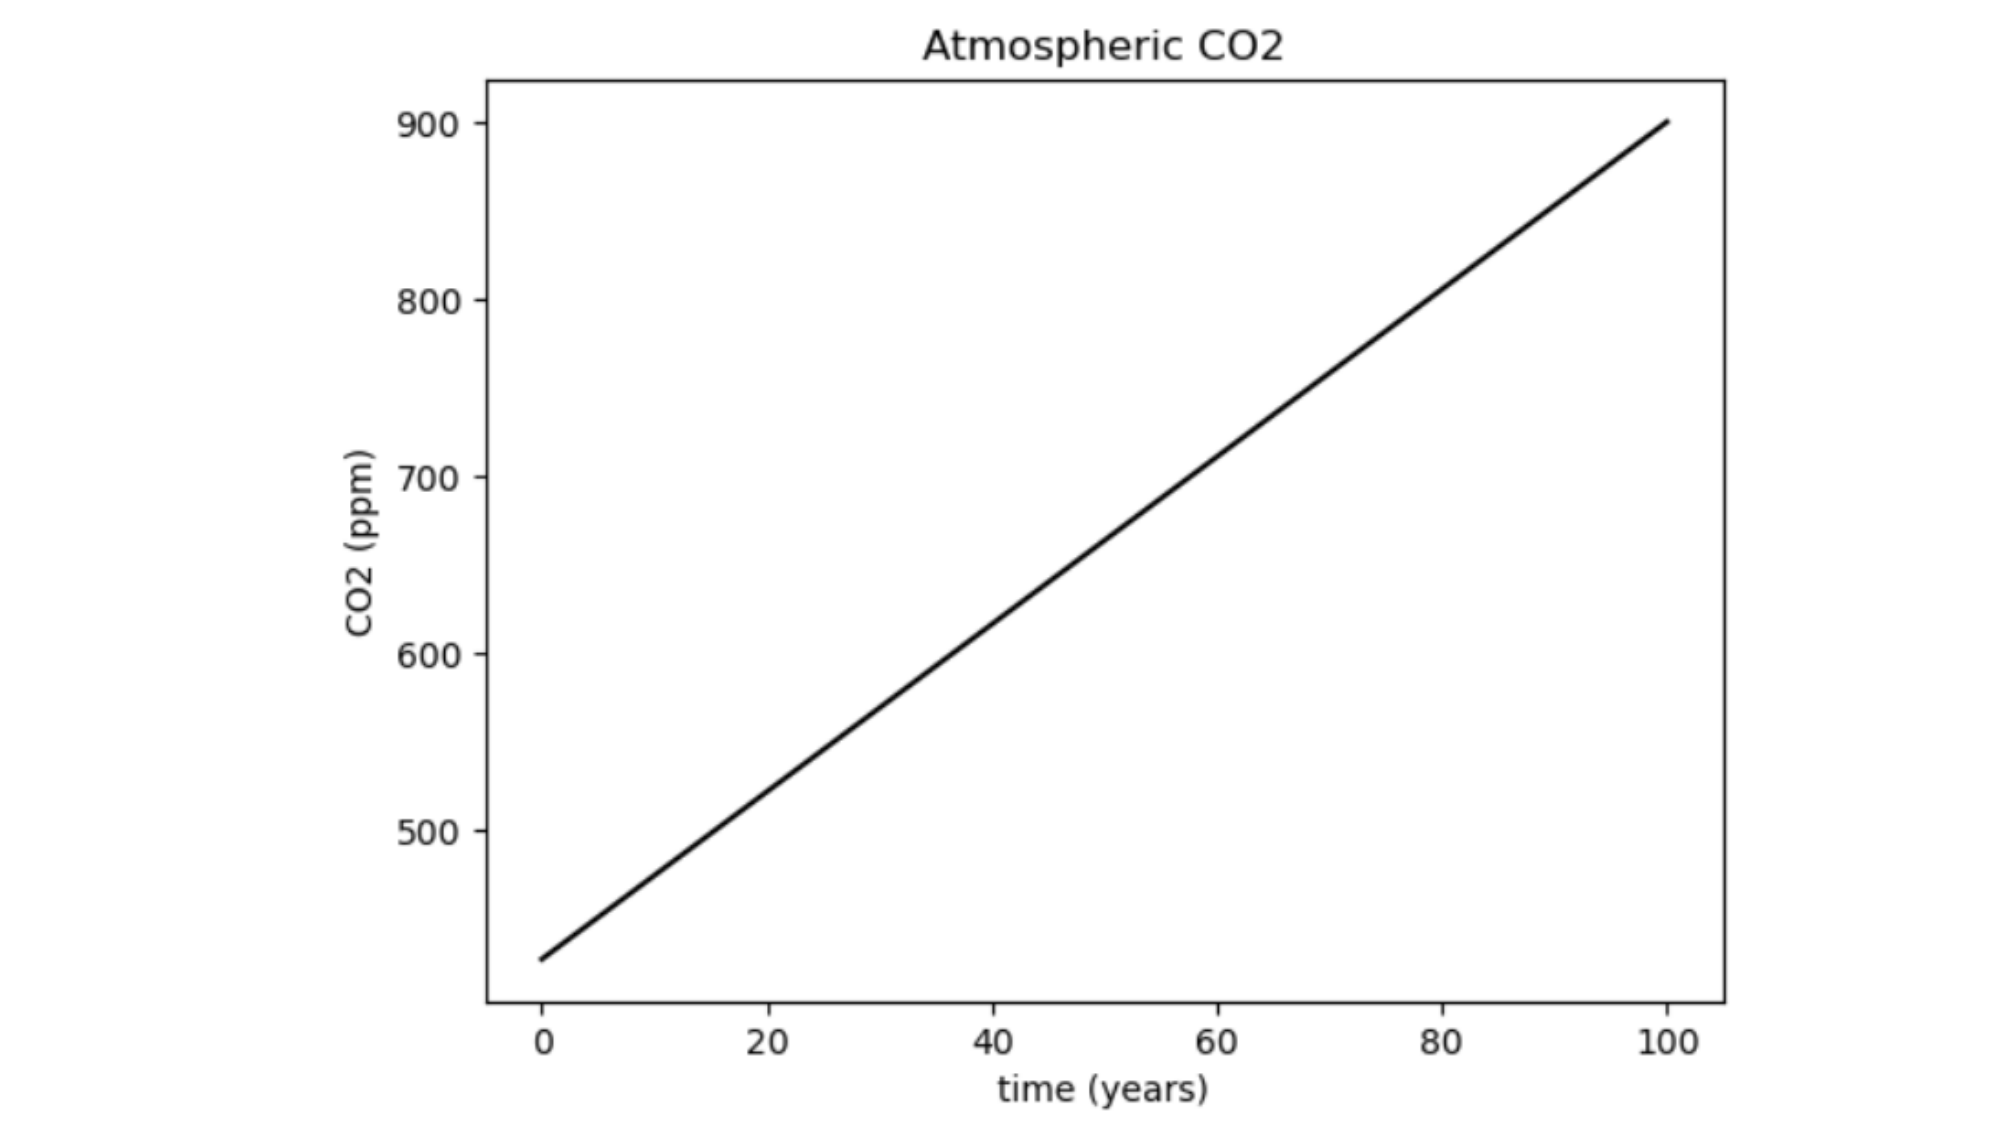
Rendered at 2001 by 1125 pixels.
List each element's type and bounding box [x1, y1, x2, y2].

picture [305, 0, 1766, 1125]
